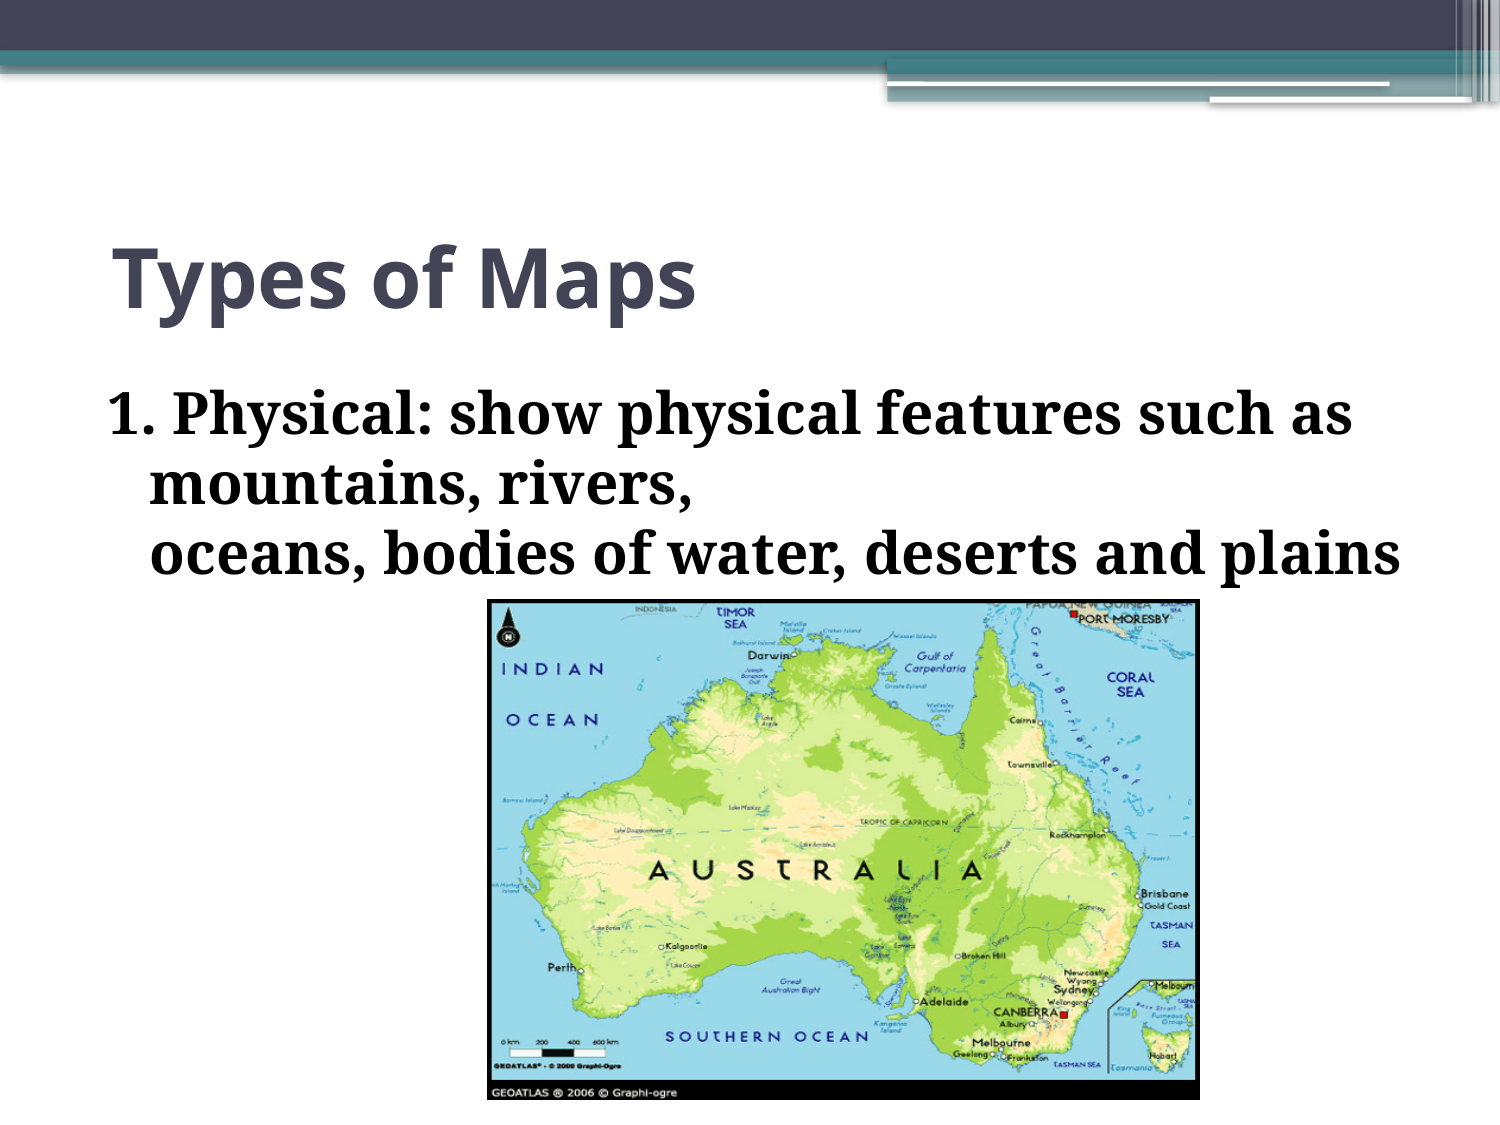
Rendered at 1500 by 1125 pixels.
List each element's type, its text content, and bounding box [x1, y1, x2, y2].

list 1. Physical: show physical features such as mountains, rivers, oceans, bodies of water, deserts and plains [75, 368, 1425, 1079]
picture [487, 599, 1201, 1101]
title Types of Maps [75, 187, 1425, 363]
